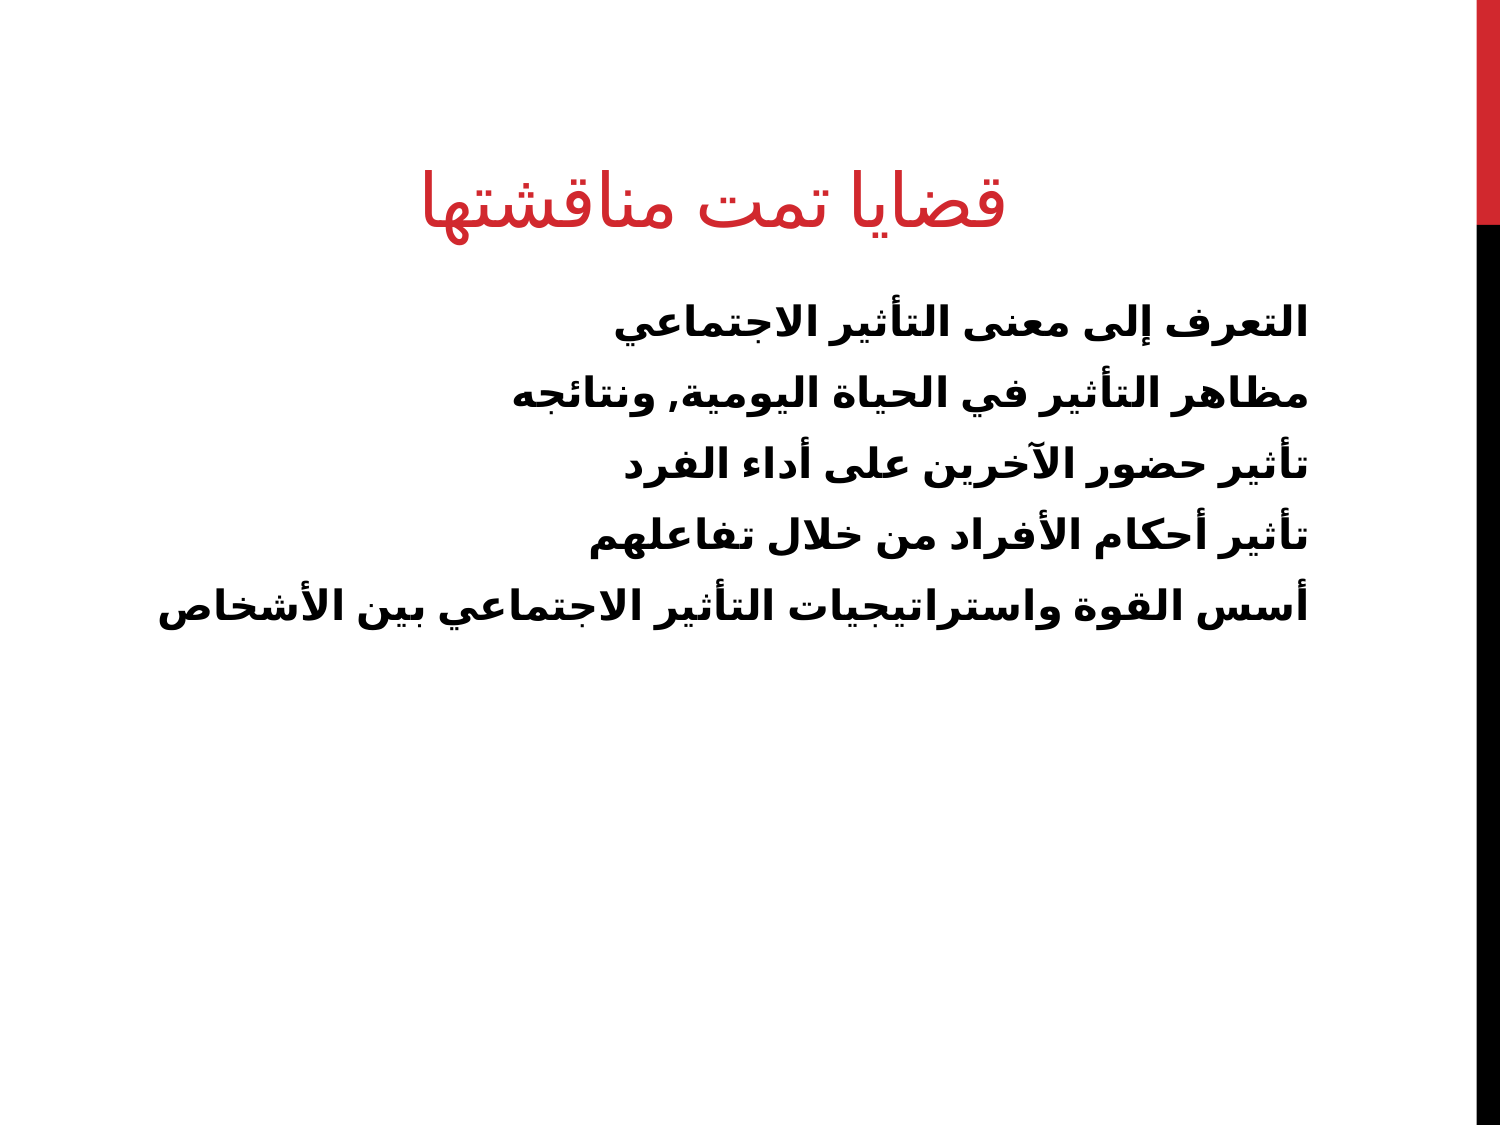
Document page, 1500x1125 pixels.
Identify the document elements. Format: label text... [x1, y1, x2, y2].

list التعرف إلى معنى التأثير الاجتماعي مظاهر التأثير في الحياة اليومية, ونتائجه تأثير حضور الآخرين على أداء الفرد تأثير أحكام الأفراد من خلال تفاعلهم أسس القوة واستراتيجيات التأثير الاجتماعي بين الأشخاص [75, 287, 1325, 1005]
title قضايا تمت مناقشتها [75, 25, 1025, 250]
